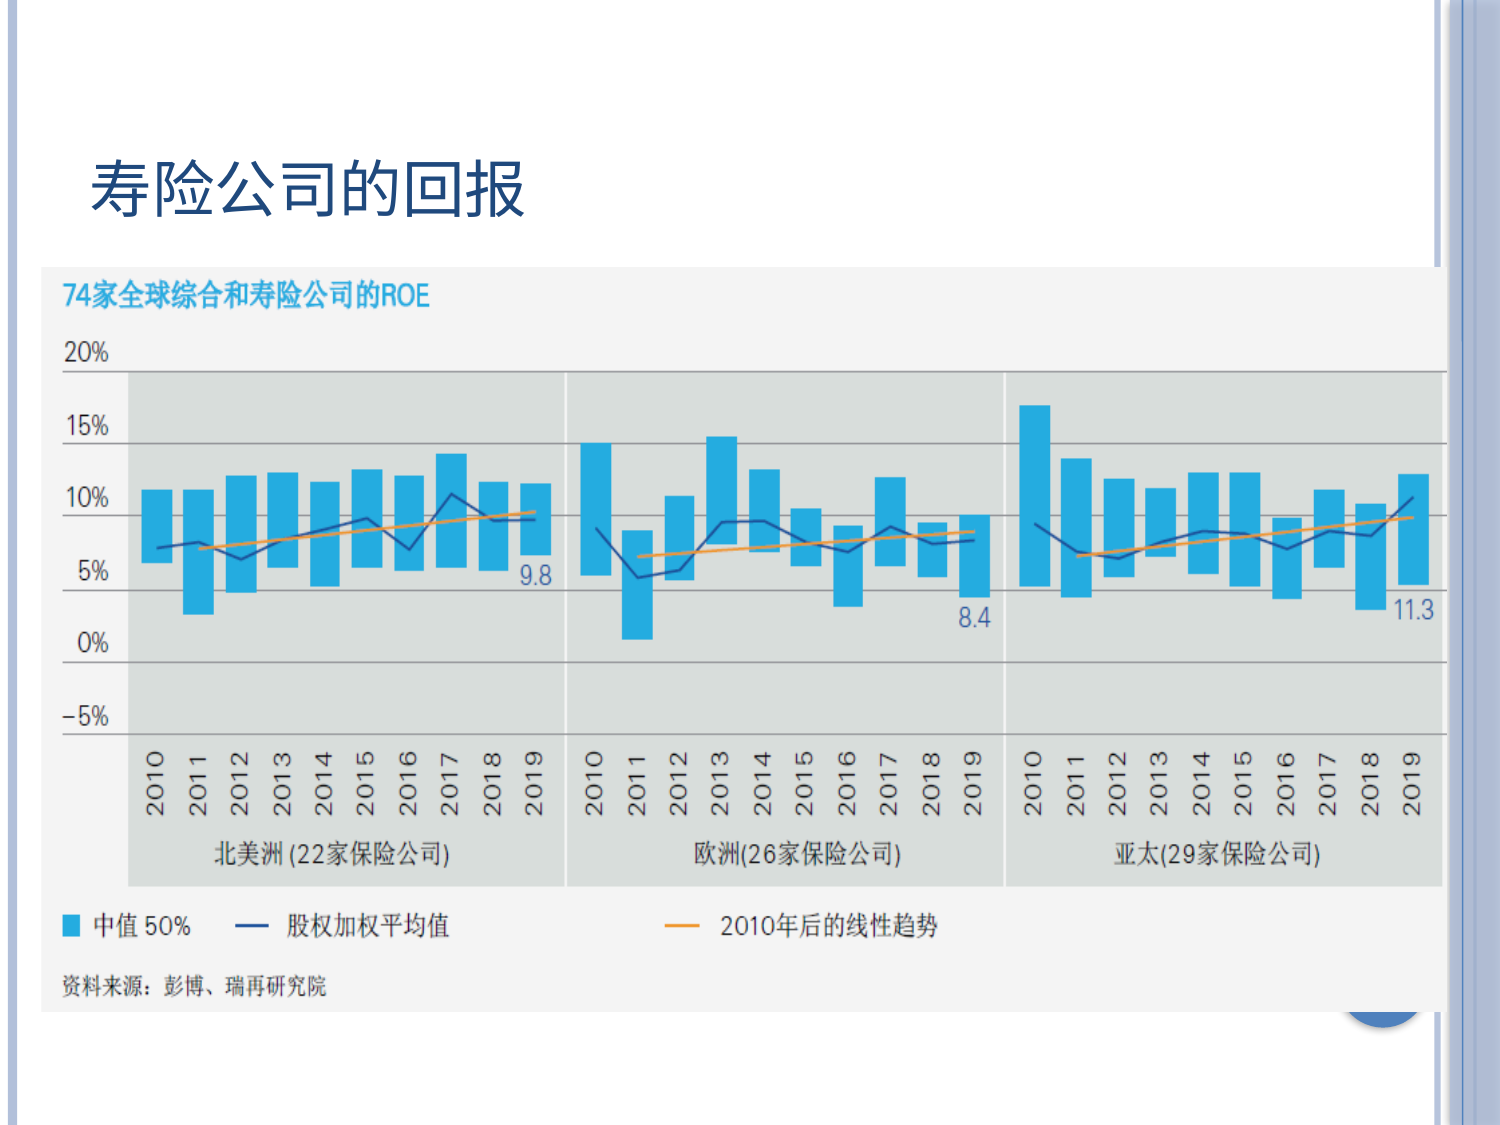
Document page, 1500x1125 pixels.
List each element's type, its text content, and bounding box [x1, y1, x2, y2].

title 寿险公司的回报 [75, 45, 1300, 233]
picture [40, 266, 1448, 1012]
